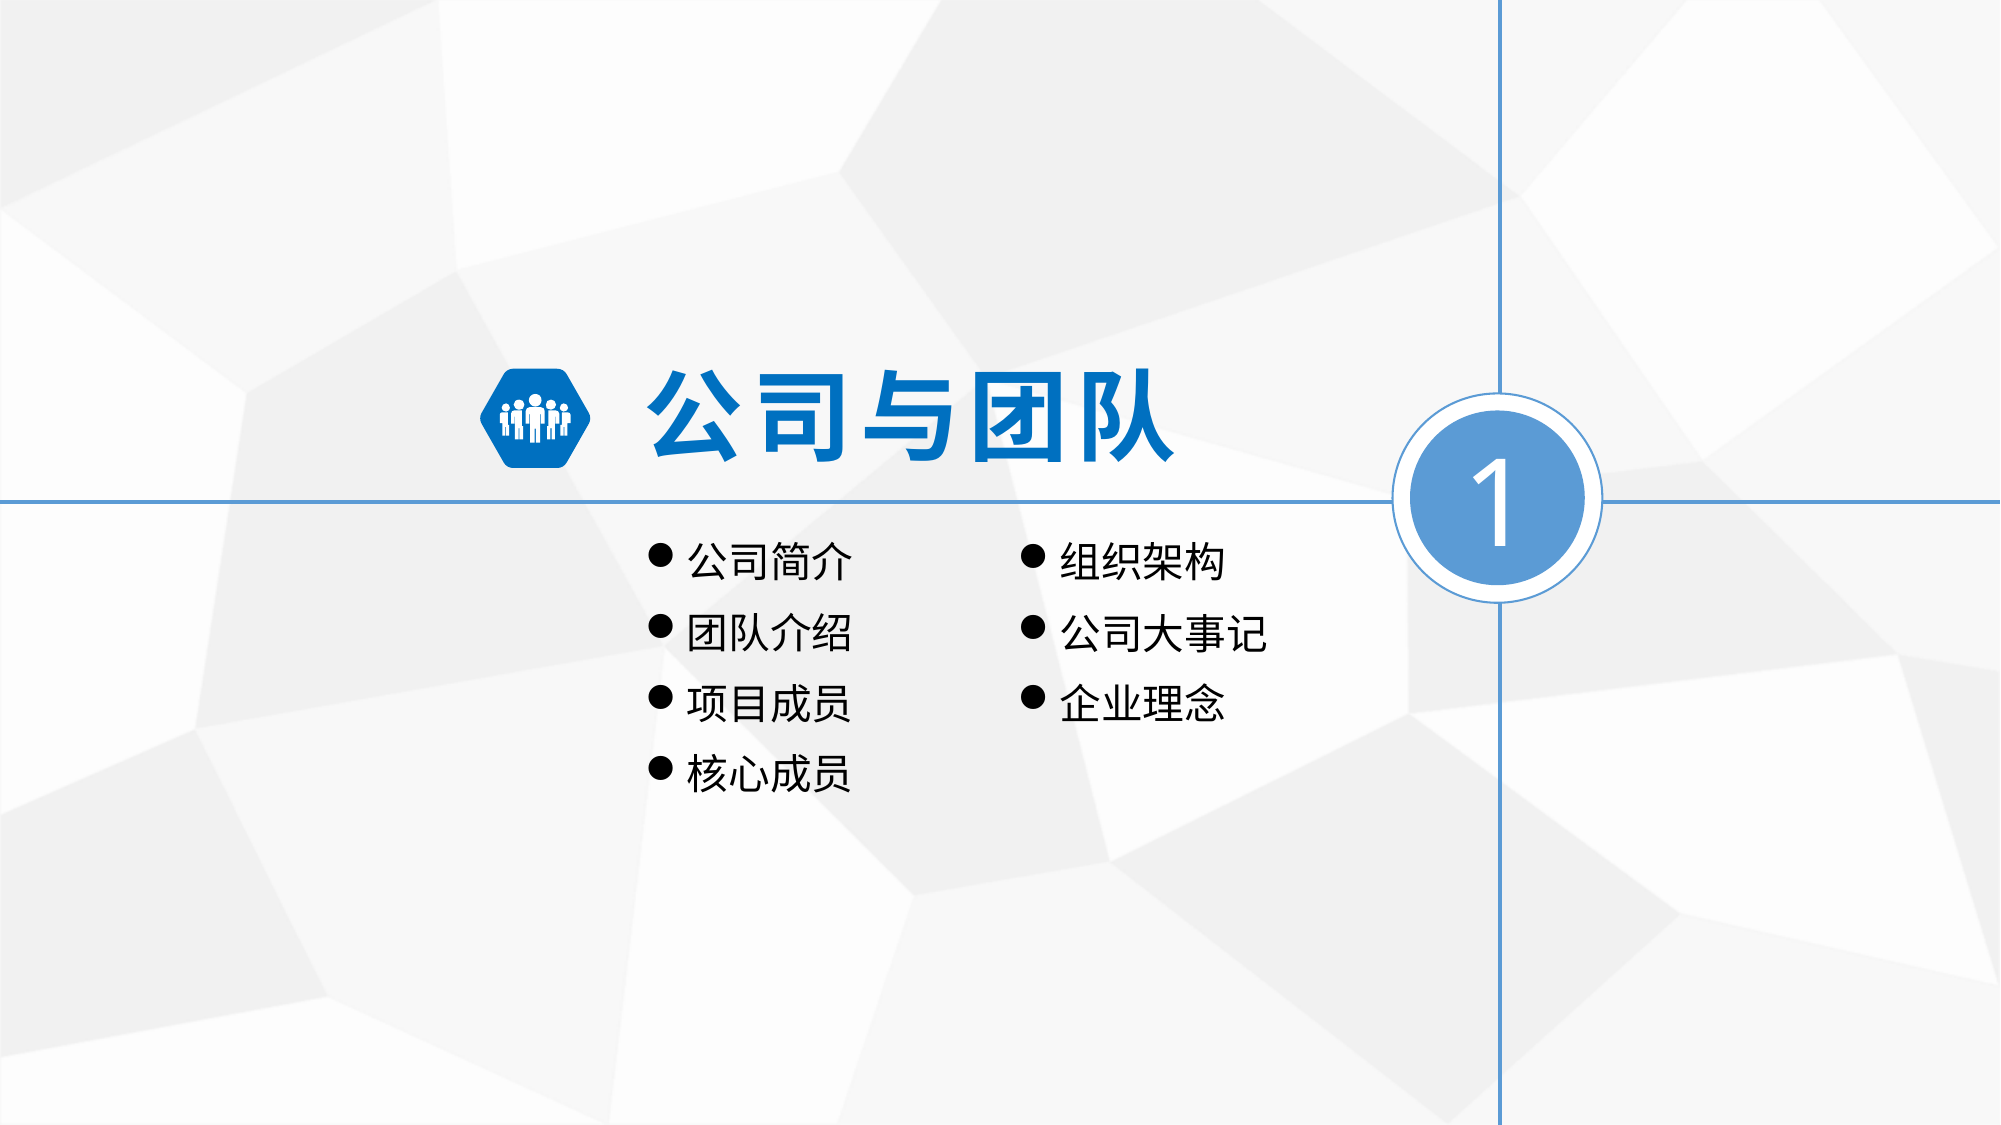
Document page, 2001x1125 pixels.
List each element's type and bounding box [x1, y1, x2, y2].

picture [1501, 0, 2000, 501]
text_box [480, 368, 591, 468]
picture [0, 503, 1499, 1125]
picture [1501, 503, 2000, 1125]
picture [0, 0, 1499, 501]
